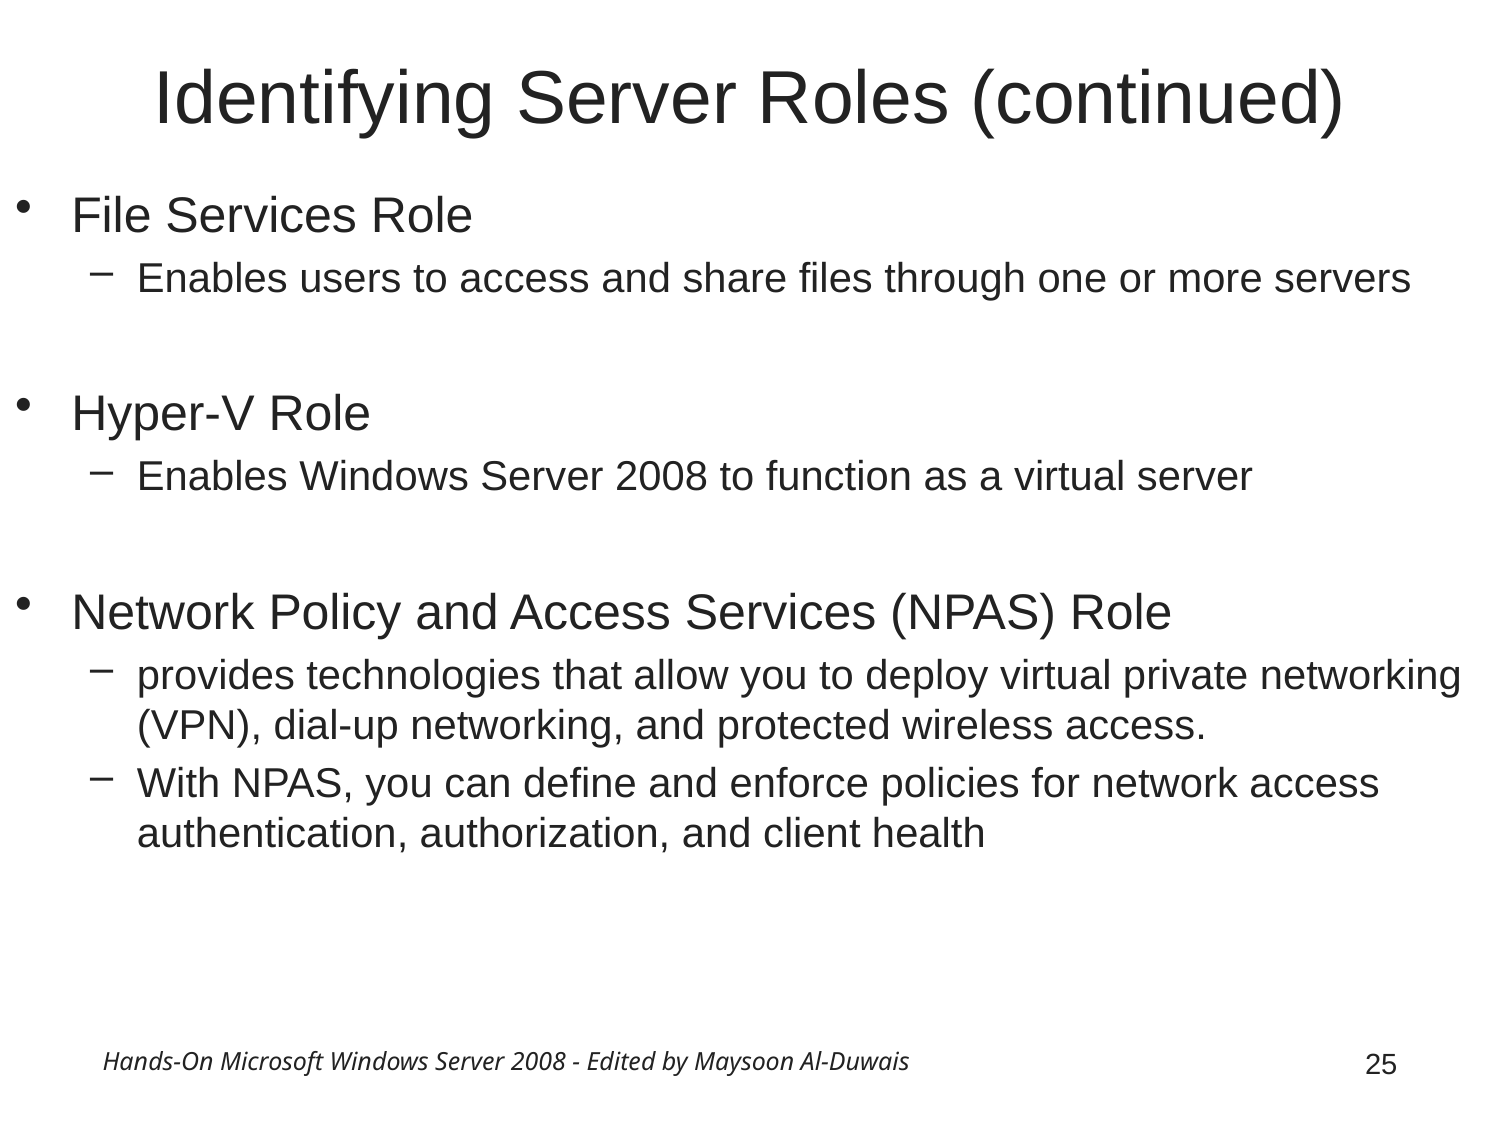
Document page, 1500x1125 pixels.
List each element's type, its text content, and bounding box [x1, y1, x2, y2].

footer Hands-On Microsoft Windows Server 2008 - Edited by Maysoon Al-Duwais [87, 1037, 1074, 1101]
title Identifying Server Roles (continued) [87, 0, 1413, 174]
list File Services Role Enables users to access and share files through one or more servers Hyper-V Role Enables Windows Server 2008 to function as a virtual server Network Policy and Access Services (NPAS) Role provides technologies that allow you to deploy virtual private networking (VPN), dial-up networking, and protected wireless access. With NPAS, you can define and enforce policies for network access authentication, authorization, and client health [0, 174, 1500, 926]
slide_number 25 [1074, 1037, 1413, 1101]
